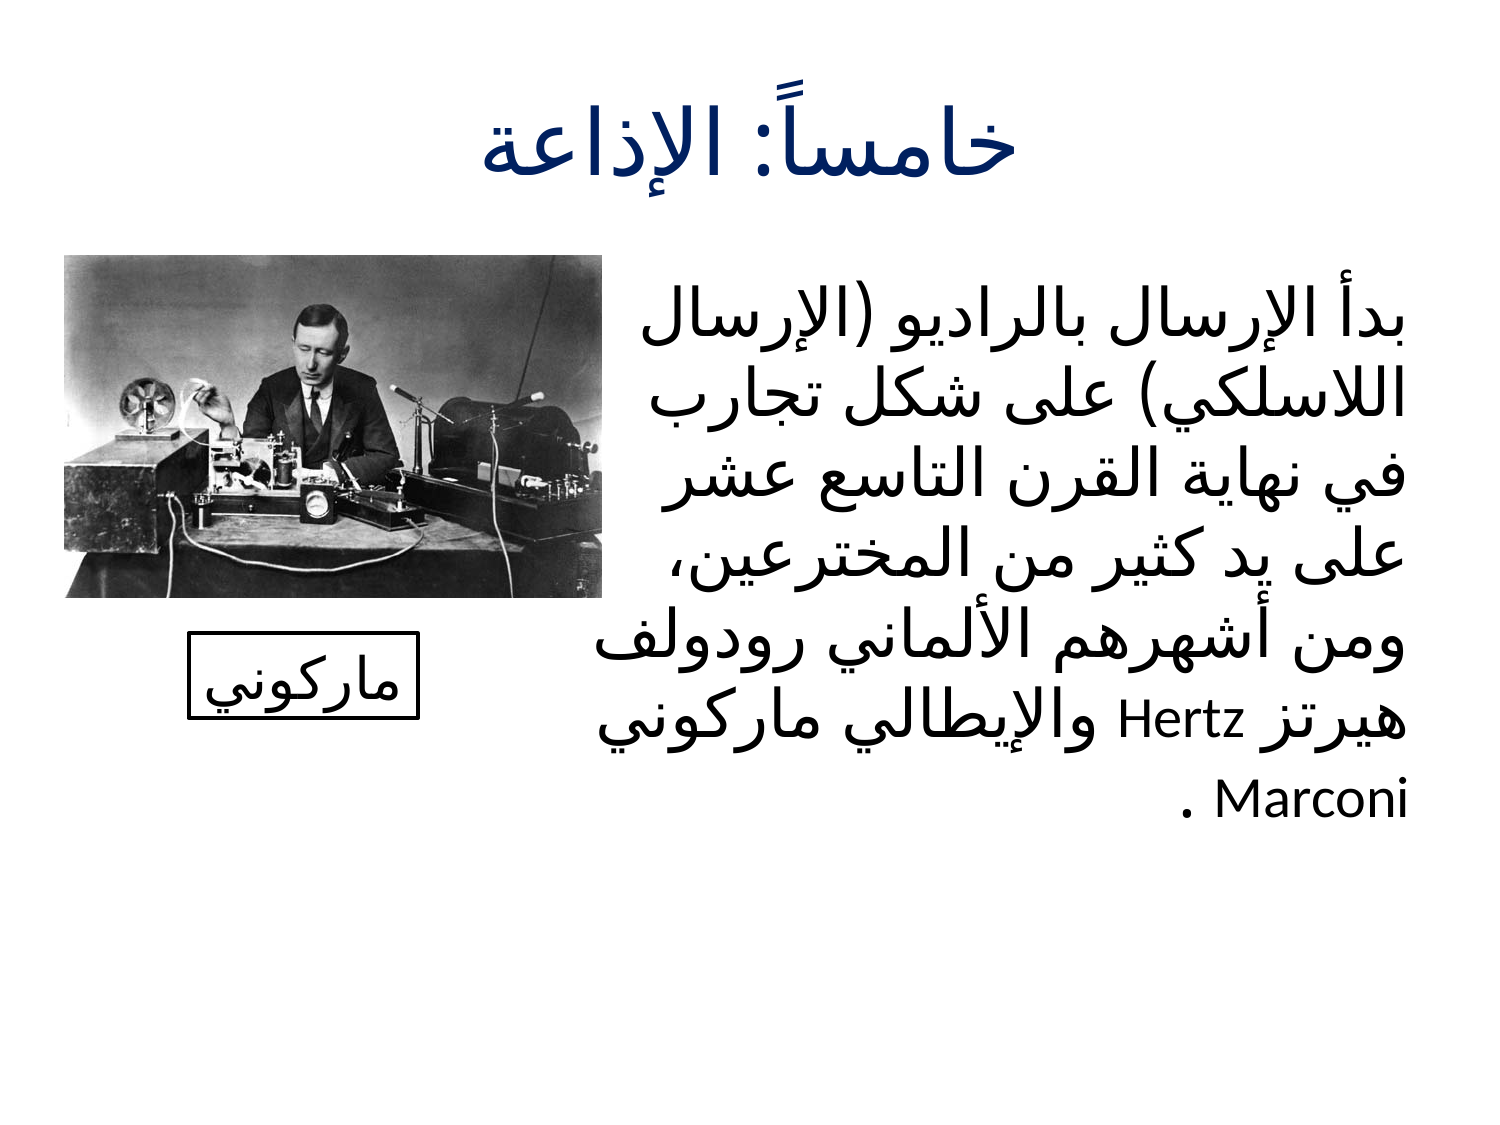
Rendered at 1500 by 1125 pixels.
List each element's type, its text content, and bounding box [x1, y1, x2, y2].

list بدأ الإرسال بالراديو (الإرسال اللاسلكي) على شكل تجارب في نهاية القرن التاسع عشر على يد كثير من المخترعين، ومن أشهرهم الألماني رودولف هيرتز Hertz والإيطالي ماركوني Marconi . [572, 262, 1425, 1005]
title خامساً: الإذاعة [75, 45, 1425, 233]
text_box ماركوني [187, 631, 420, 720]
picture [64, 255, 602, 599]
